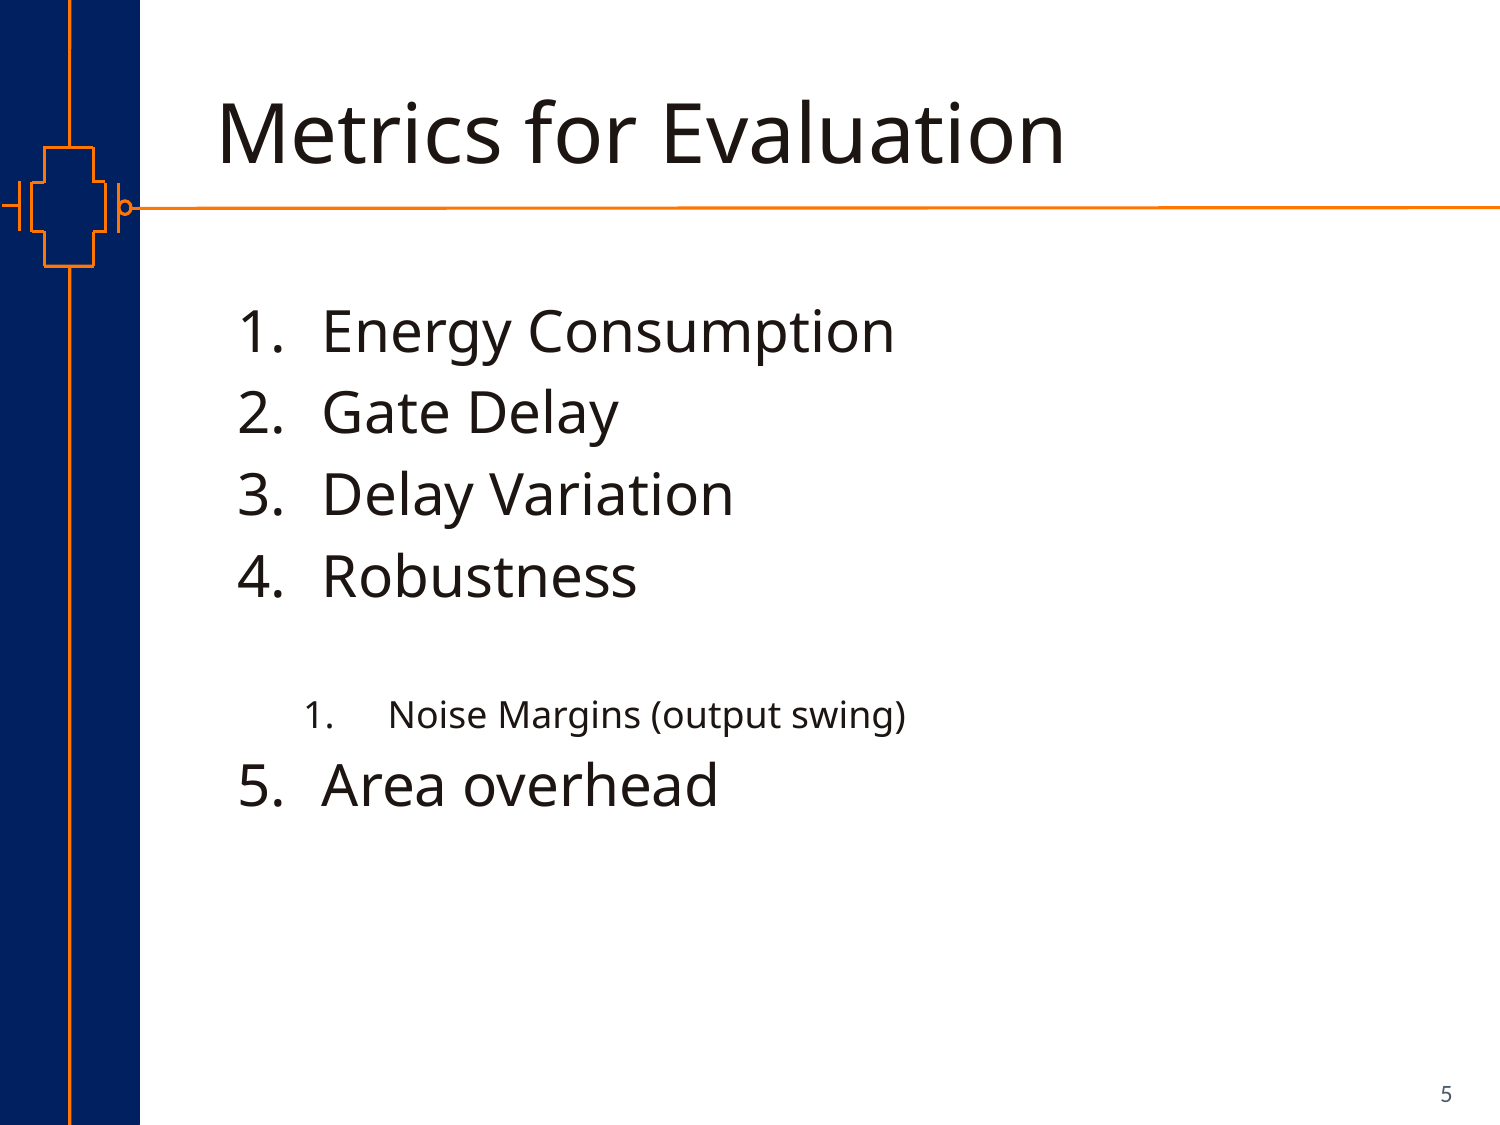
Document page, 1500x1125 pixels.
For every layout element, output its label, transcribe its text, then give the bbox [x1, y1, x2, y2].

slide_number 5 [1425, 1062, 1488, 1123]
title Metrics for Evaluation [200, 0, 1388, 188]
list [199, 217, 812, 938]
